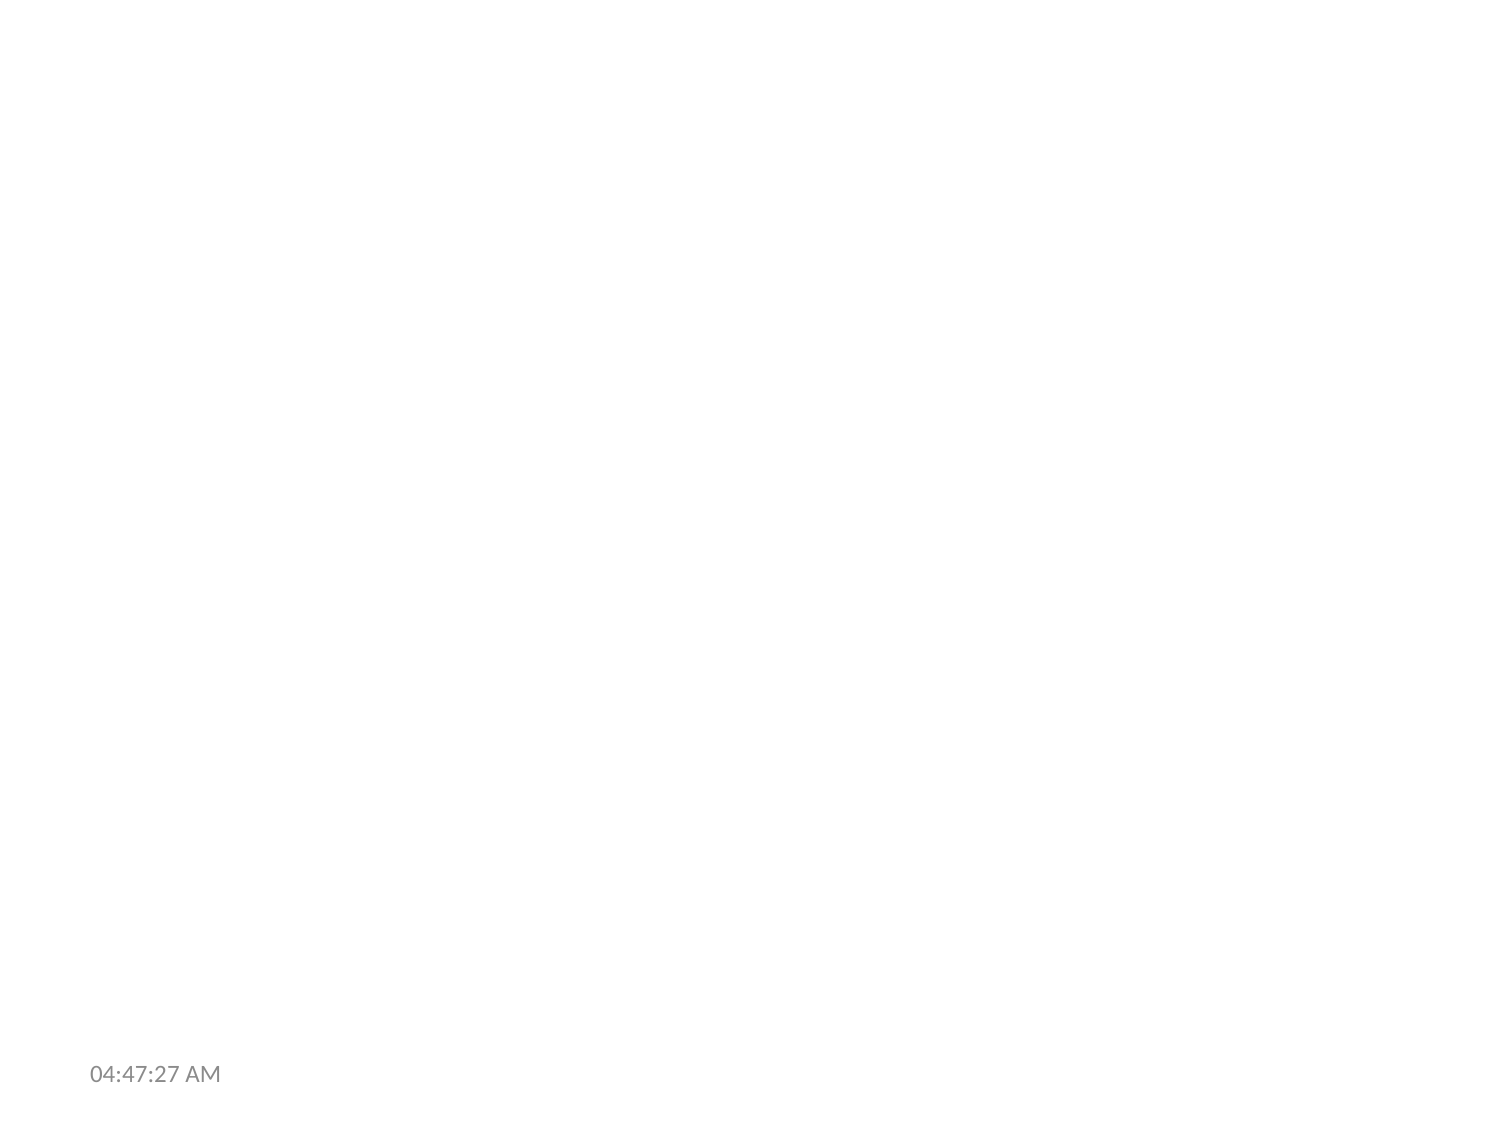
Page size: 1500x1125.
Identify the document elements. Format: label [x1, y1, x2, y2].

slide_number [75, 1042, 425, 1103]
